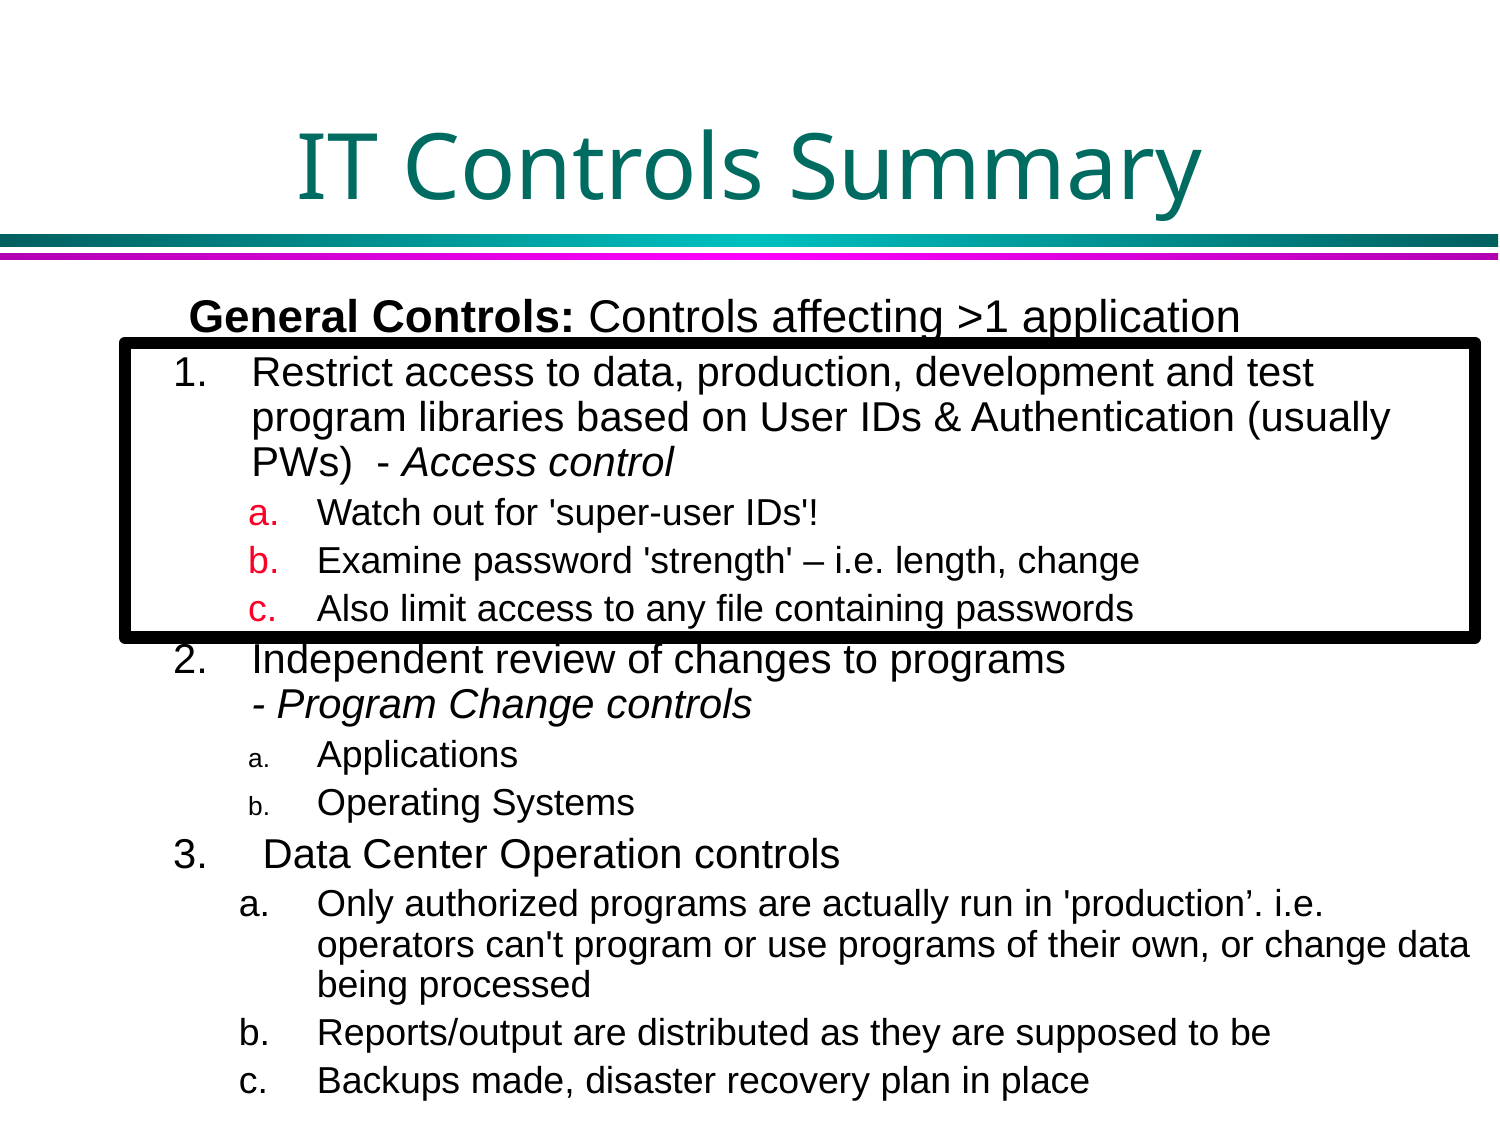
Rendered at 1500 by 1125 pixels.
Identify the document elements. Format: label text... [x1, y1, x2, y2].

title IT Controls Summary [111, 36, 1388, 226]
list General Controls: Controls affecting >1 application Restrict access to data, production, development and test program libraries based on User IDs & Authentication (usually PWs) - Access control Watch out for 'super-user IDs'! Examine password 'strength' – i.e. length, change Also limit access to any file containing passwords Independent review of changes to programs - Program Change controls Applications Operating Systems Data Center Operation controls Only authorized programs are actually run in 'production’. i.e. operators can't program or use programs of their own, or change data being processed Reports/output are distributed as they are supposed to be Backups made, disaster recovery plan in place [82, 285, 1496, 1114]
text_box [124, 342, 1475, 638]
